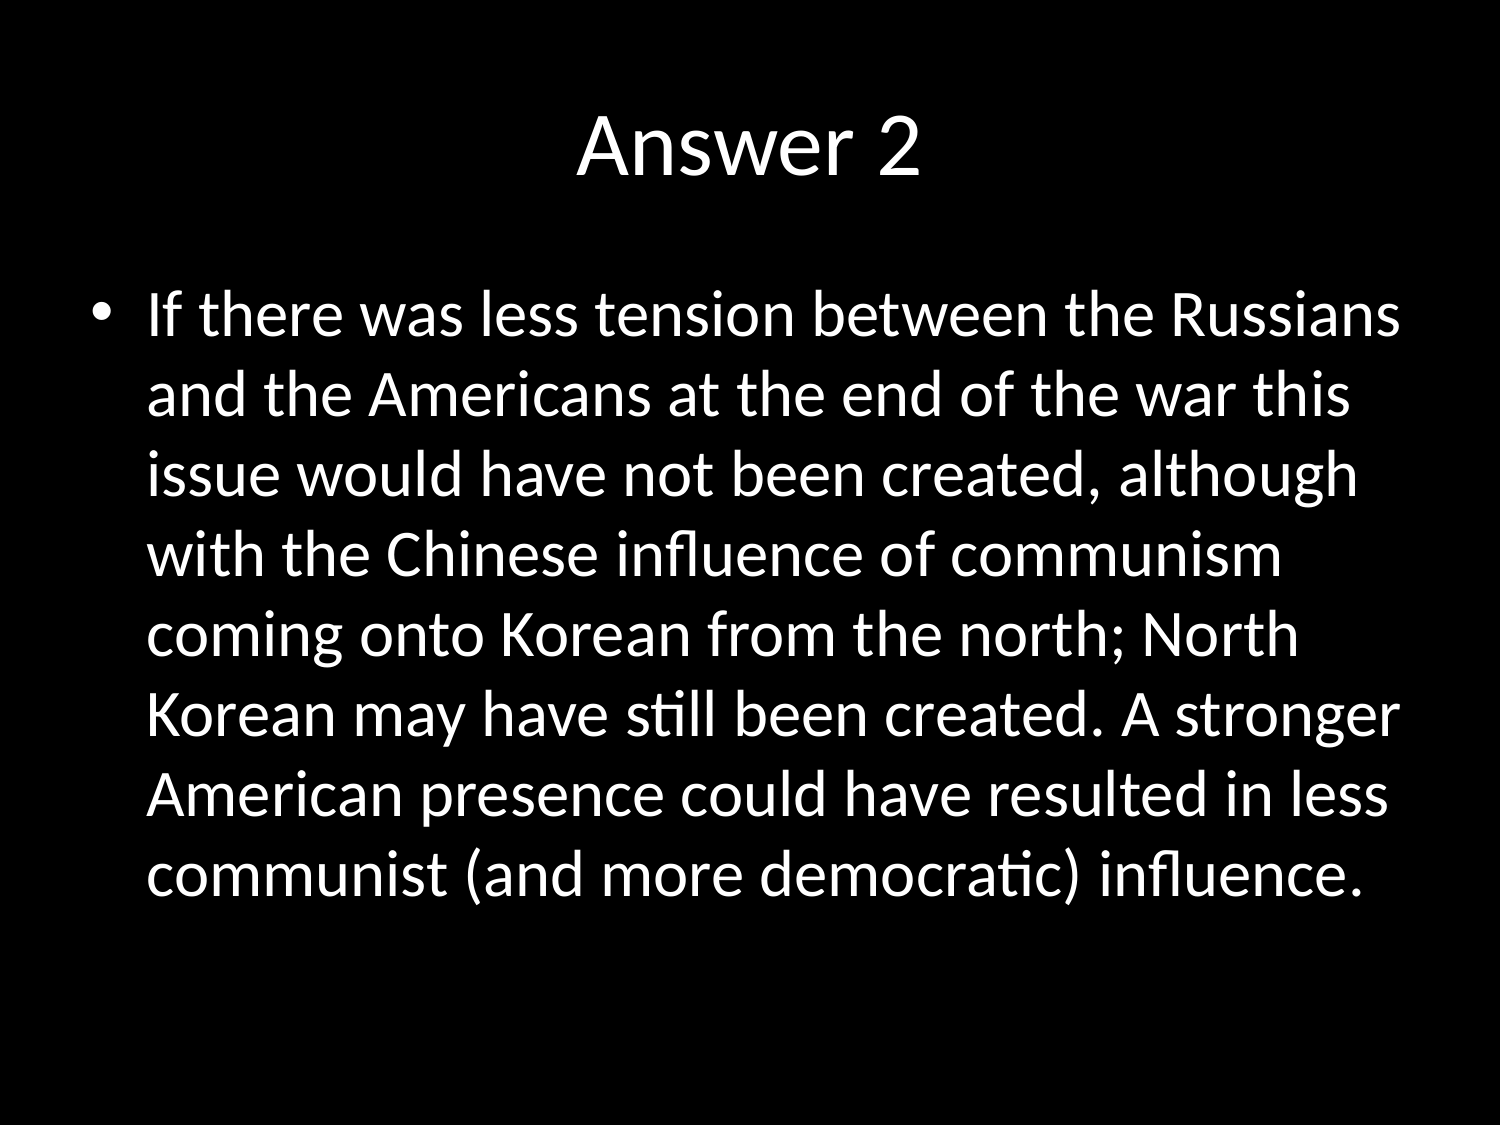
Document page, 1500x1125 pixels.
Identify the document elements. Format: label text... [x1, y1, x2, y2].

title Answer 2 [75, 45, 1425, 233]
list If there was less tension between the Russians and the Americans at the end of the war this issue would have not been created, although with the Chinese influence of communism coming onto Korean from the north; North Korean may have still been created. A stronger American presence could have resulted in less communist (and more democratic) influence. [75, 262, 1425, 1005]
